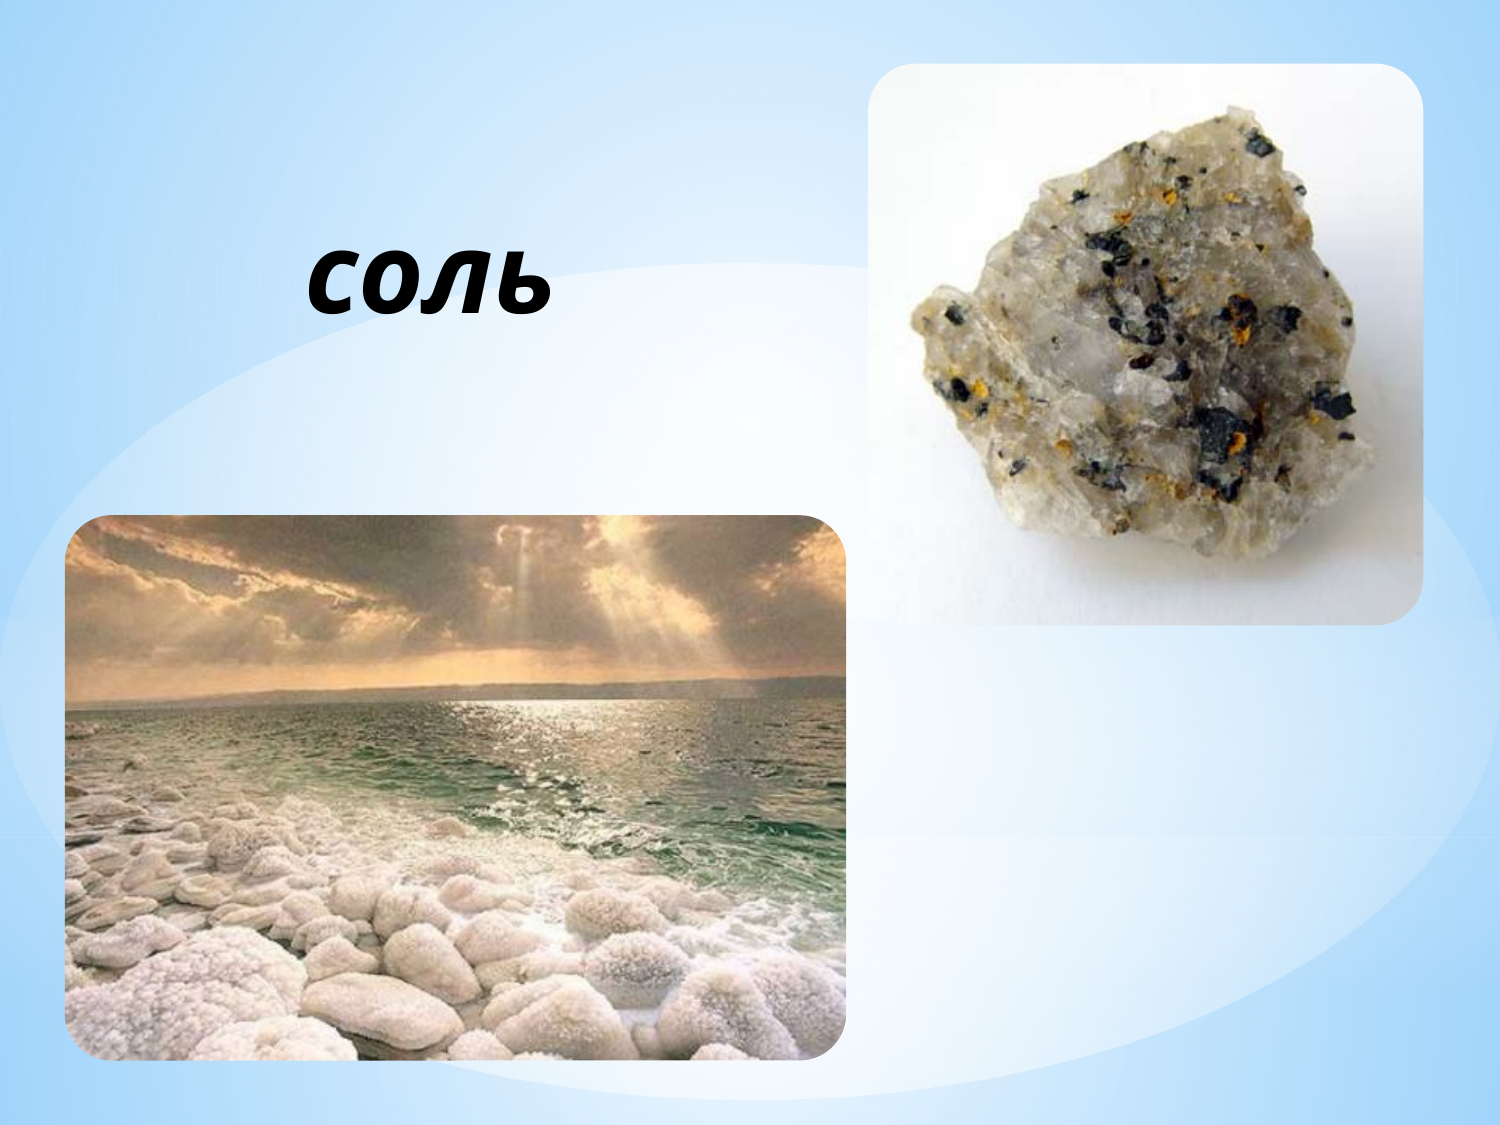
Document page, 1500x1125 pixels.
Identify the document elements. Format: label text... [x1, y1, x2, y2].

text_box соль [100, 193, 762, 344]
picture [64, 514, 847, 1061]
picture [867, 63, 1424, 626]
